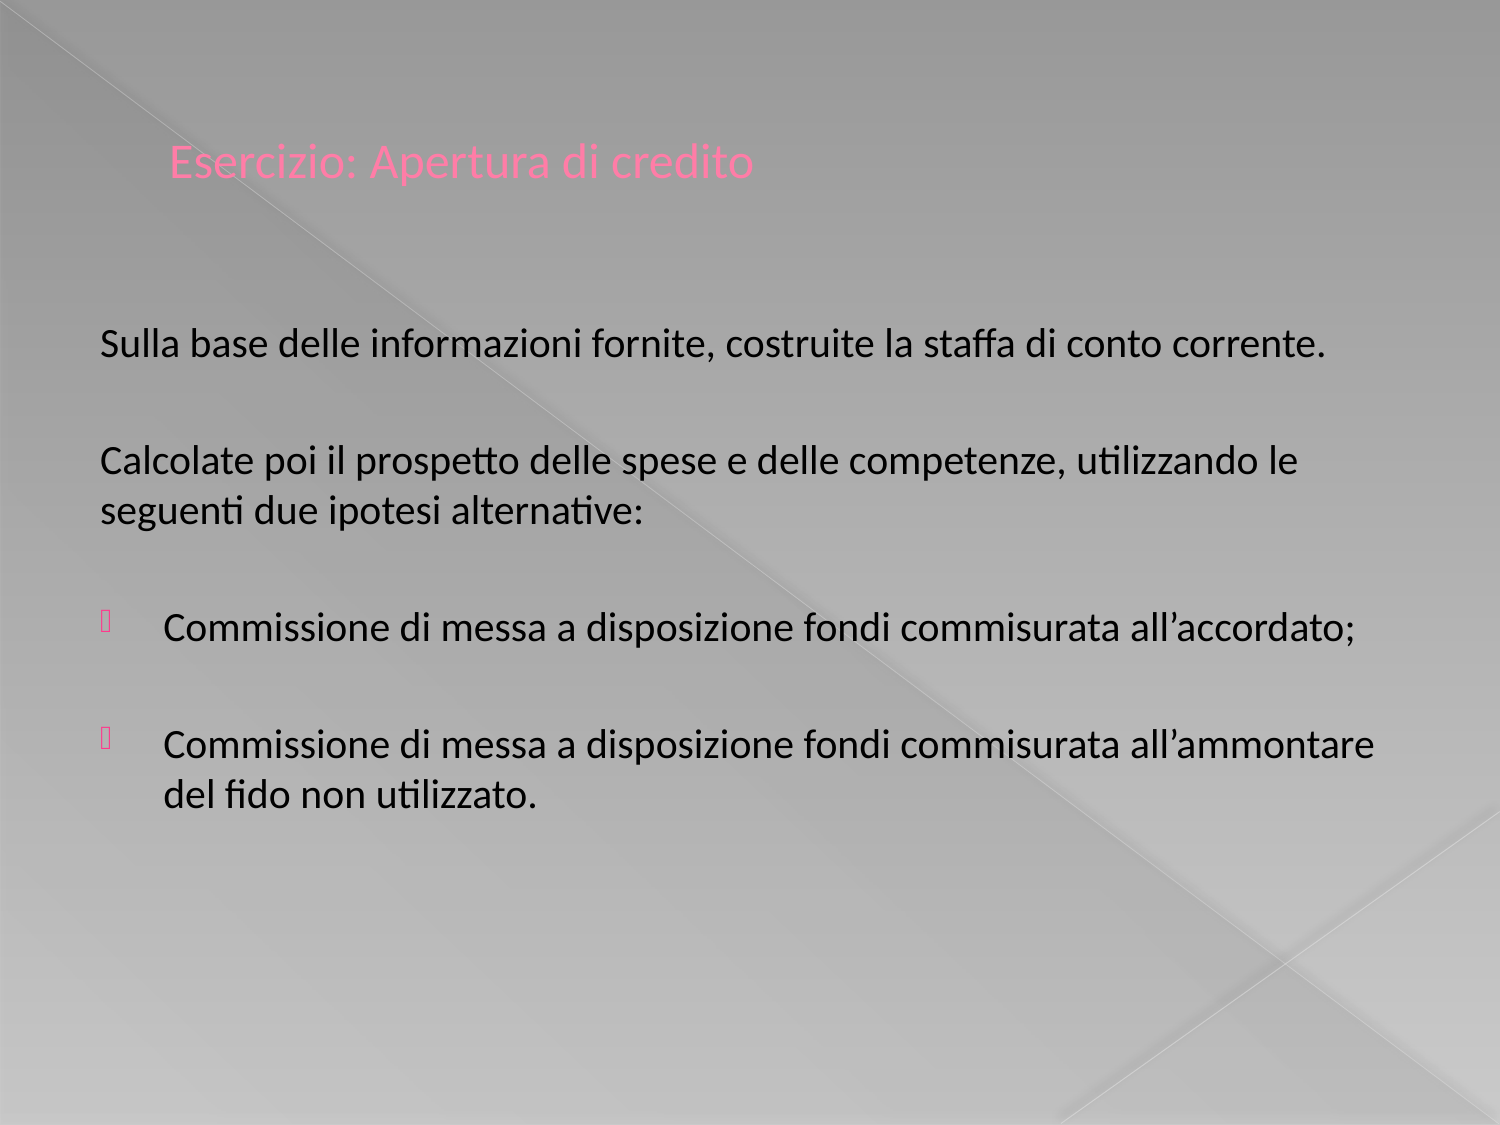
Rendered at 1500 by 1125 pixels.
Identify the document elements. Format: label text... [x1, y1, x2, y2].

list Sulla base delle informazioni fornite, costruite la staffa di conto corrente. Calcolate poi il prospetto delle spese e delle competenze, utilizzando le seguenti due ipotesi alternative: Commissione di messa a disposizione fondi commisurata all’accordato; Commissione di messa a disposizione fondi commisurata all’ammontare del fido non utilizzato. [75, 308, 1425, 1059]
title Esercizio: Apertura di credito [75, 43, 1425, 274]
